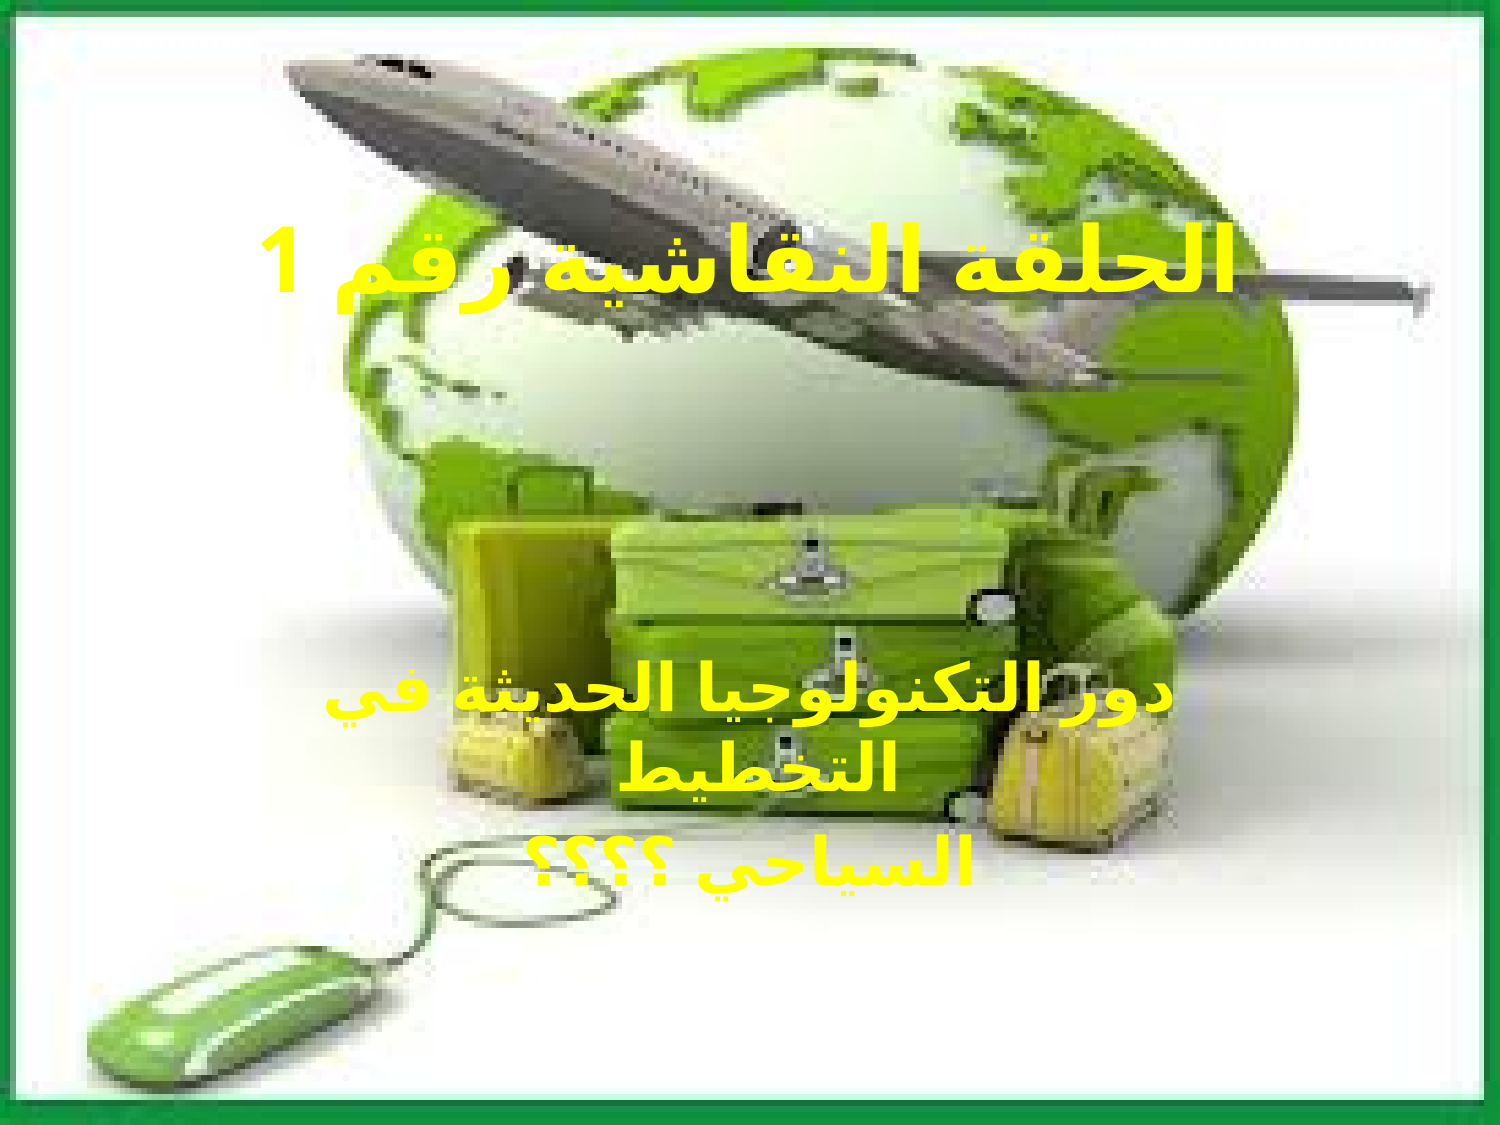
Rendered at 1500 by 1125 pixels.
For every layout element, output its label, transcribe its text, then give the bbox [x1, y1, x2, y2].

title الحلقة النقاشية رقم 1 [112, 125, 1388, 386]
picture [0, 0, 1500, 1125]
subtitle دور التكنولوجيا الحديثة في التخطيط السياحي ؟؟؟؟ [225, 637, 1275, 925]
